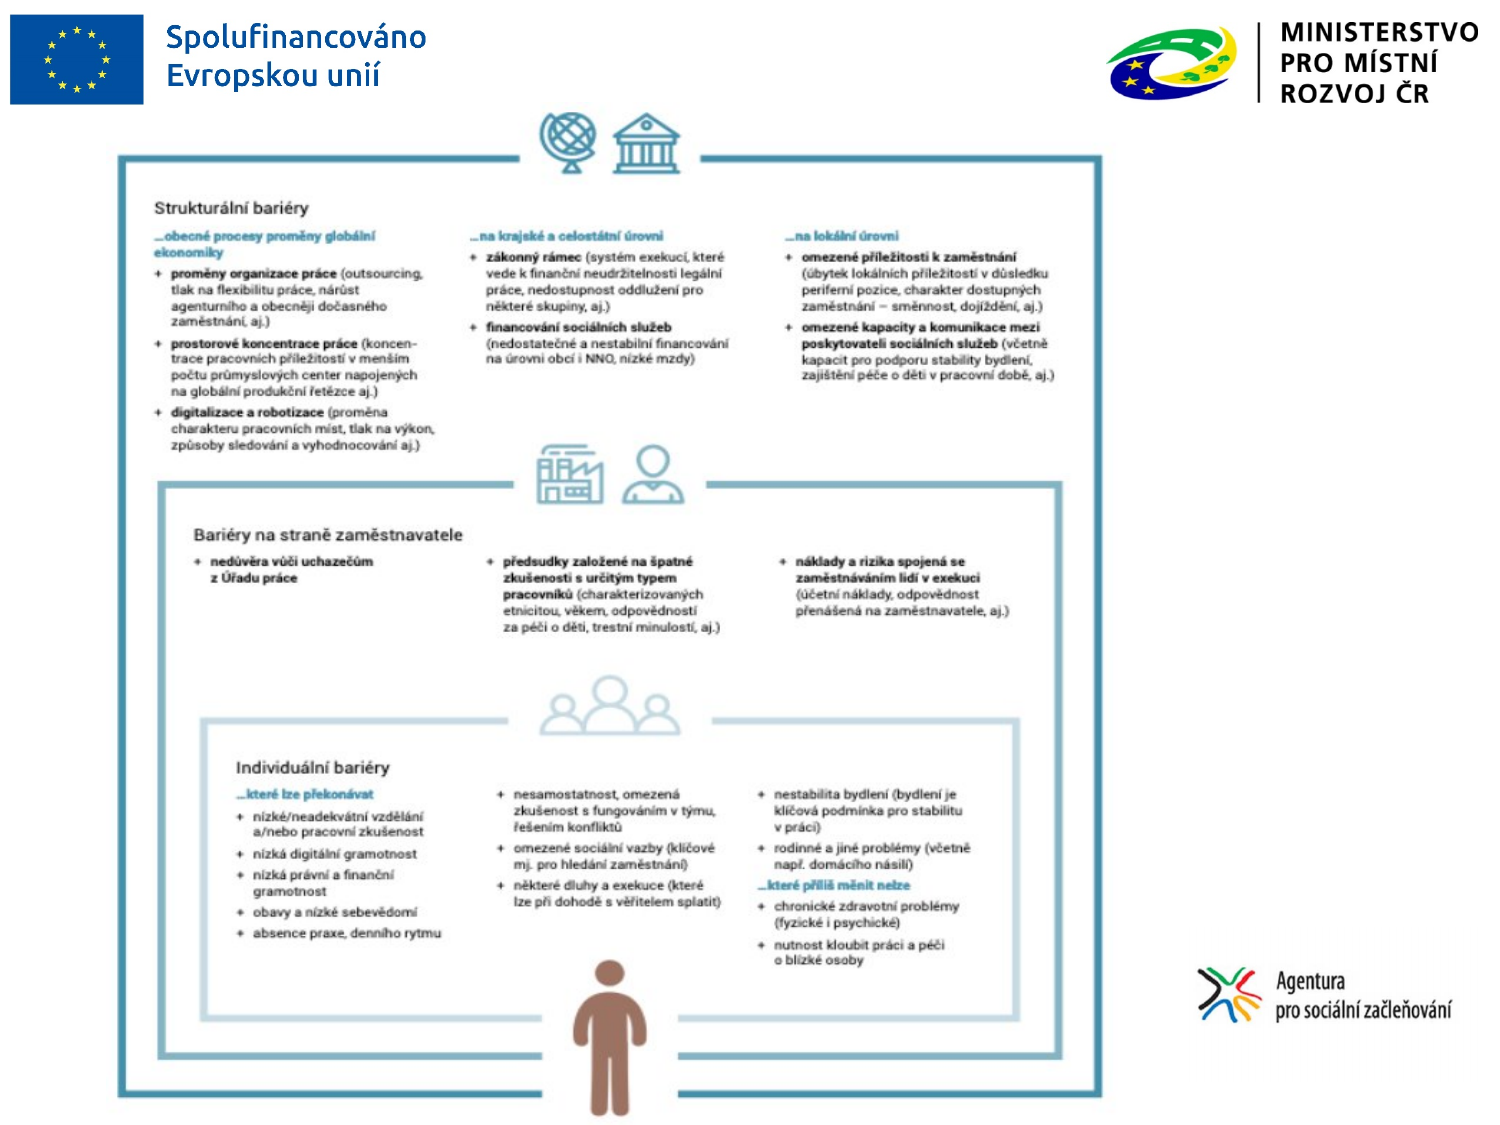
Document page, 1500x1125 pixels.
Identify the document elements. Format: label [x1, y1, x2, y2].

picture [1105, 22, 1479, 103]
list [106, 102, 1126, 1125]
picture [1182, 927, 1479, 1082]
picture [0, 0, 444, 116]
